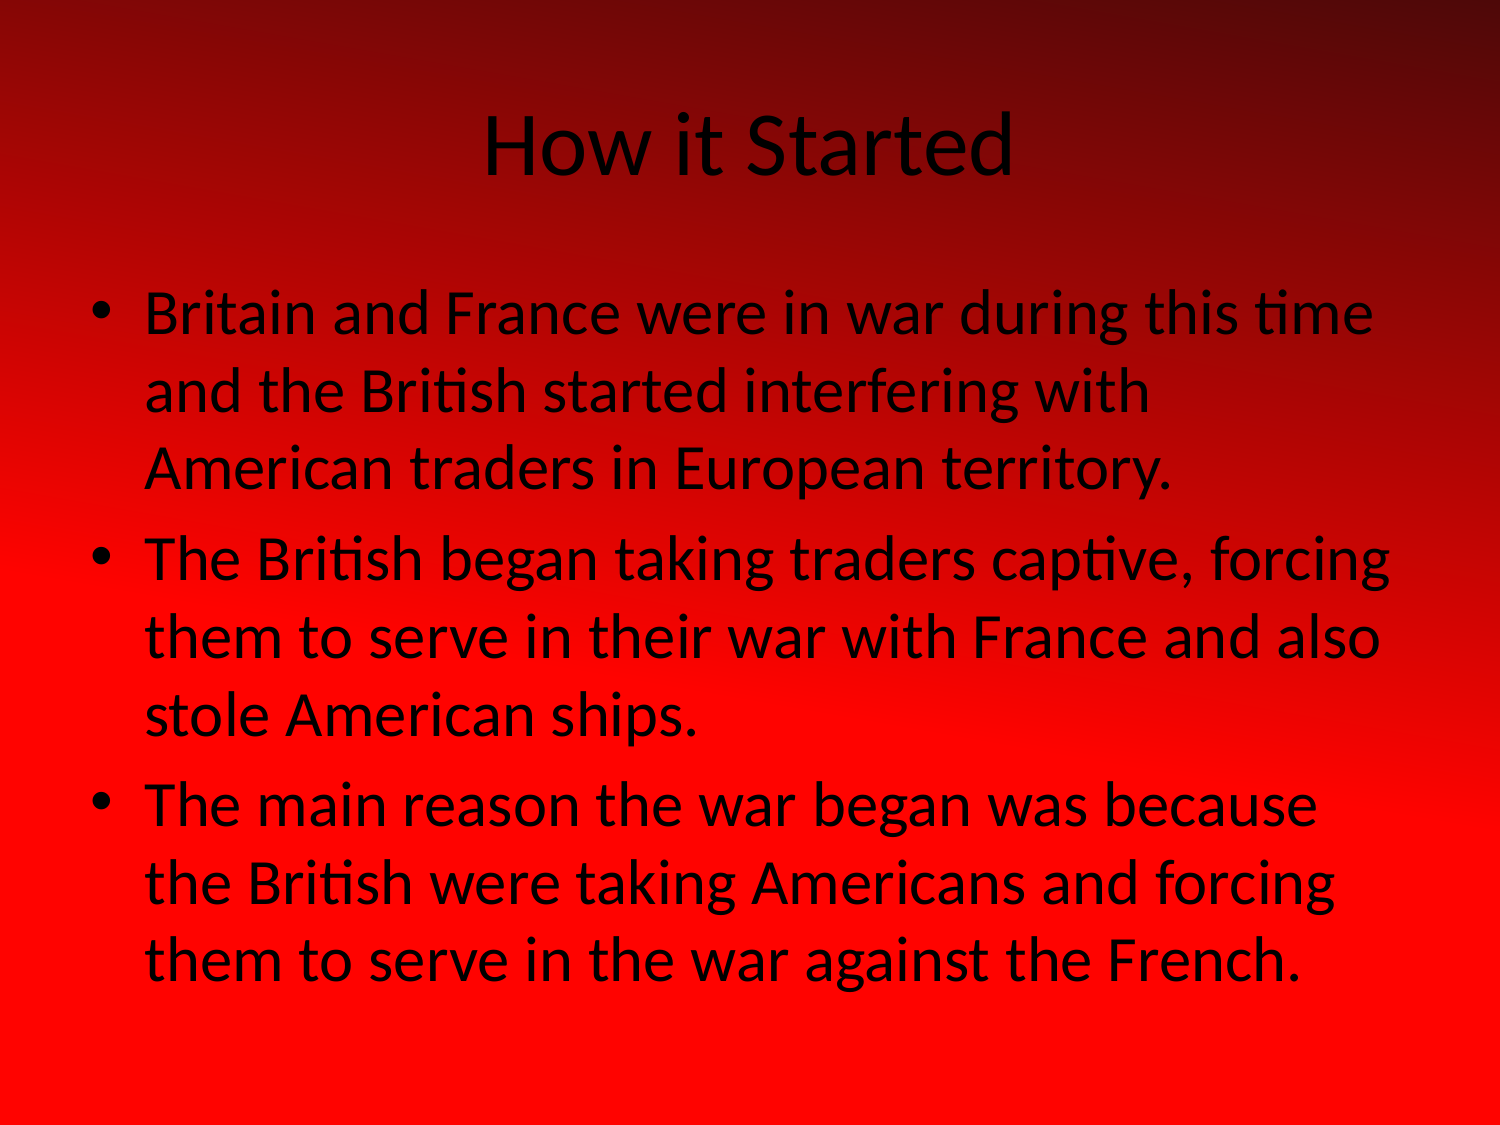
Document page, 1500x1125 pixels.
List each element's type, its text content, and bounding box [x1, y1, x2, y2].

title How it Started [75, 45, 1425, 233]
list Britain and France were in war during this time and the British started interfering with American traders in European territory. The British began taking traders captive, forcing them to serve in their war with France and also stole American ships. The main reason the war began was because the British were taking Americans and forcing them to serve in the war against the French. [75, 262, 1425, 1005]
